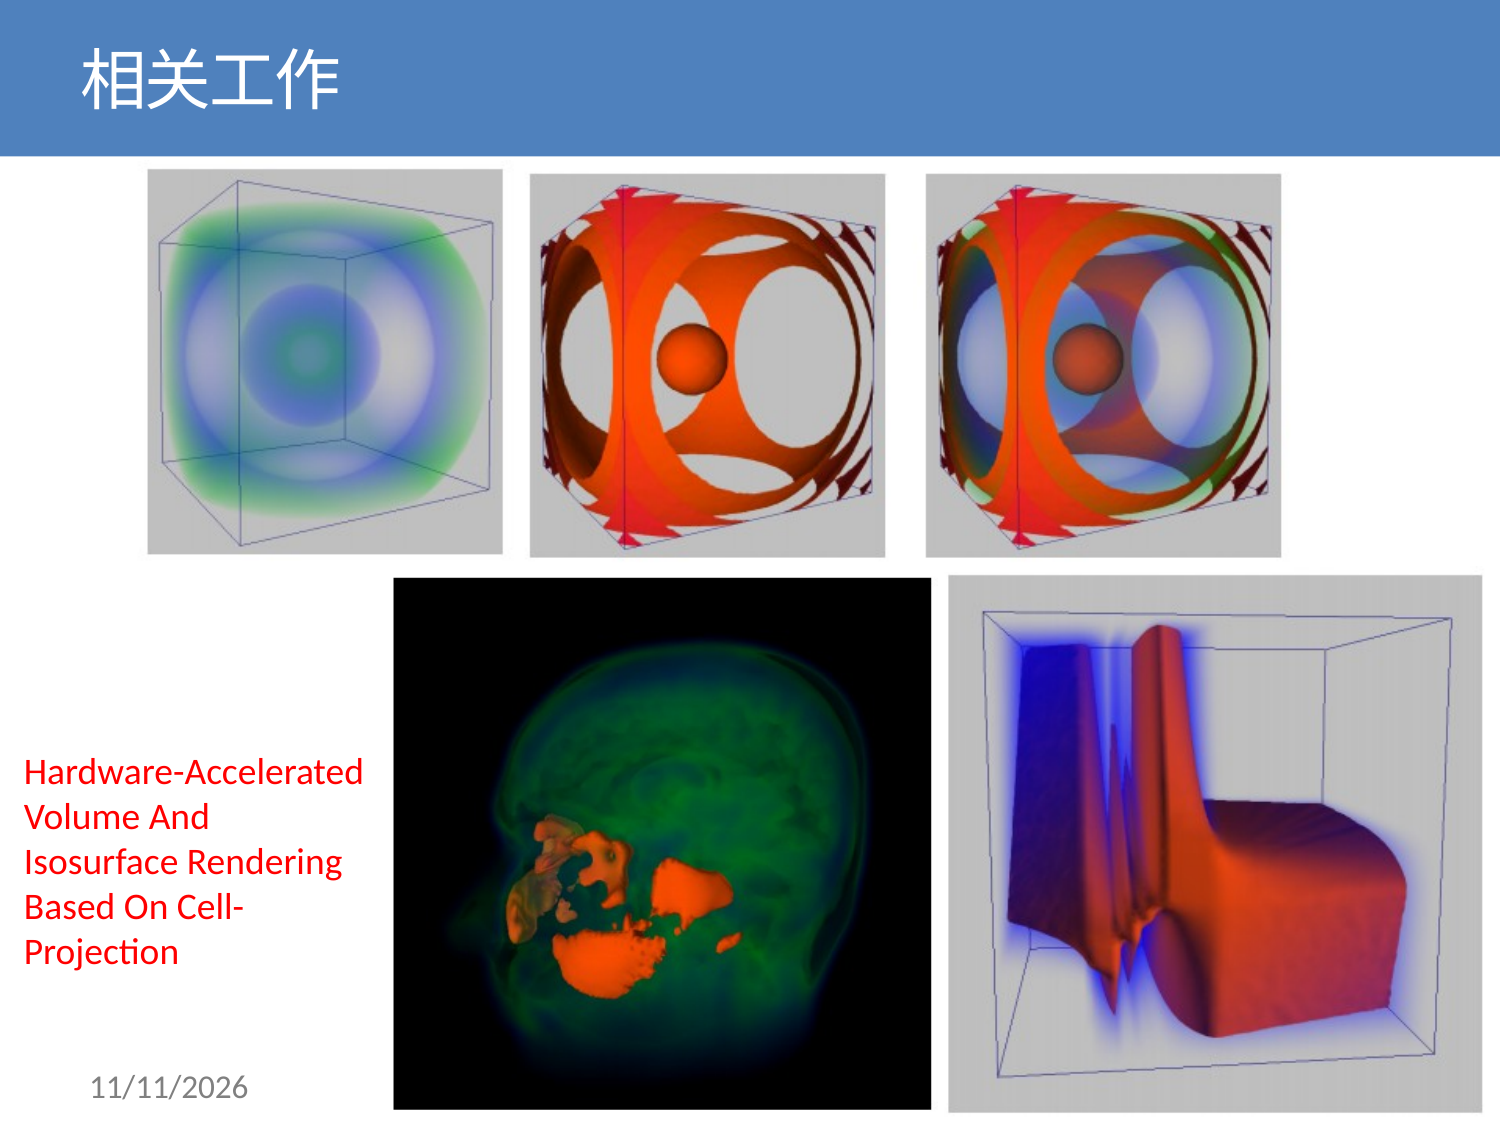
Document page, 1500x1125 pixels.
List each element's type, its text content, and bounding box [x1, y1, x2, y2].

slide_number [74, 1058, 380, 1113]
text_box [125, 160, 1294, 573]
title 相关工作 [64, 19, 1425, 136]
picture [383, 565, 1495, 1125]
text_box Hardware-Accelerated Volume And Isosurface Rendering Based On Cell-Projection [9, 739, 380, 980]
